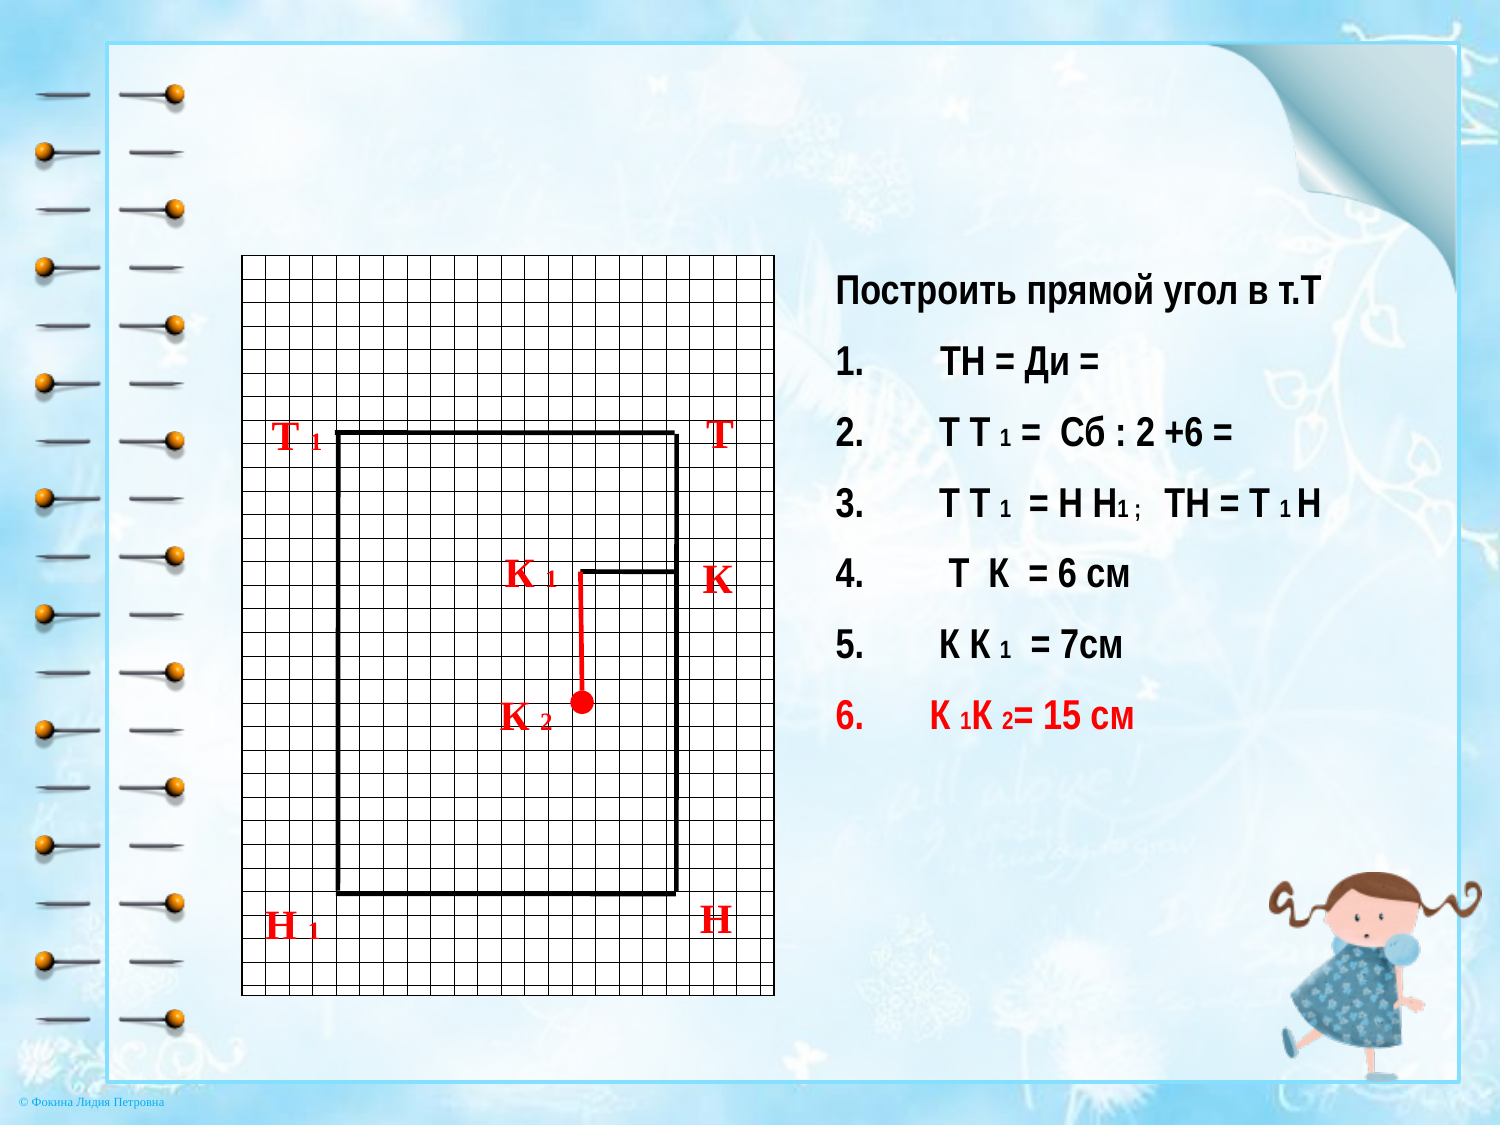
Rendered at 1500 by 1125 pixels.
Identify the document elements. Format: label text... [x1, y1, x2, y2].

text_box [242, 670, 775, 996]
text_box К 2 [484, 681, 568, 746]
text_box К [687, 544, 748, 610]
text_box [242, 255, 775, 660]
text_box Н [685, 884, 748, 950]
text_box Т [691, 399, 749, 465]
text_box [568, 688, 596, 717]
text_box Т 1 [256, 401, 338, 466]
picture [0, 0, 1500, 1125]
text_box Н 1 [250, 890, 336, 956]
text_box Построить прямой угол в т.Т 1. ТН = Ди = Т Т 1 = Сб : 2 +6 = Т Т 1 = Н Н1 ; ТН = Т 1 Н Т К = 6 см К К 1 = 7см К 1К 2= 15 см [820, 255, 1407, 817]
text_box К 1 [489, 538, 573, 604]
